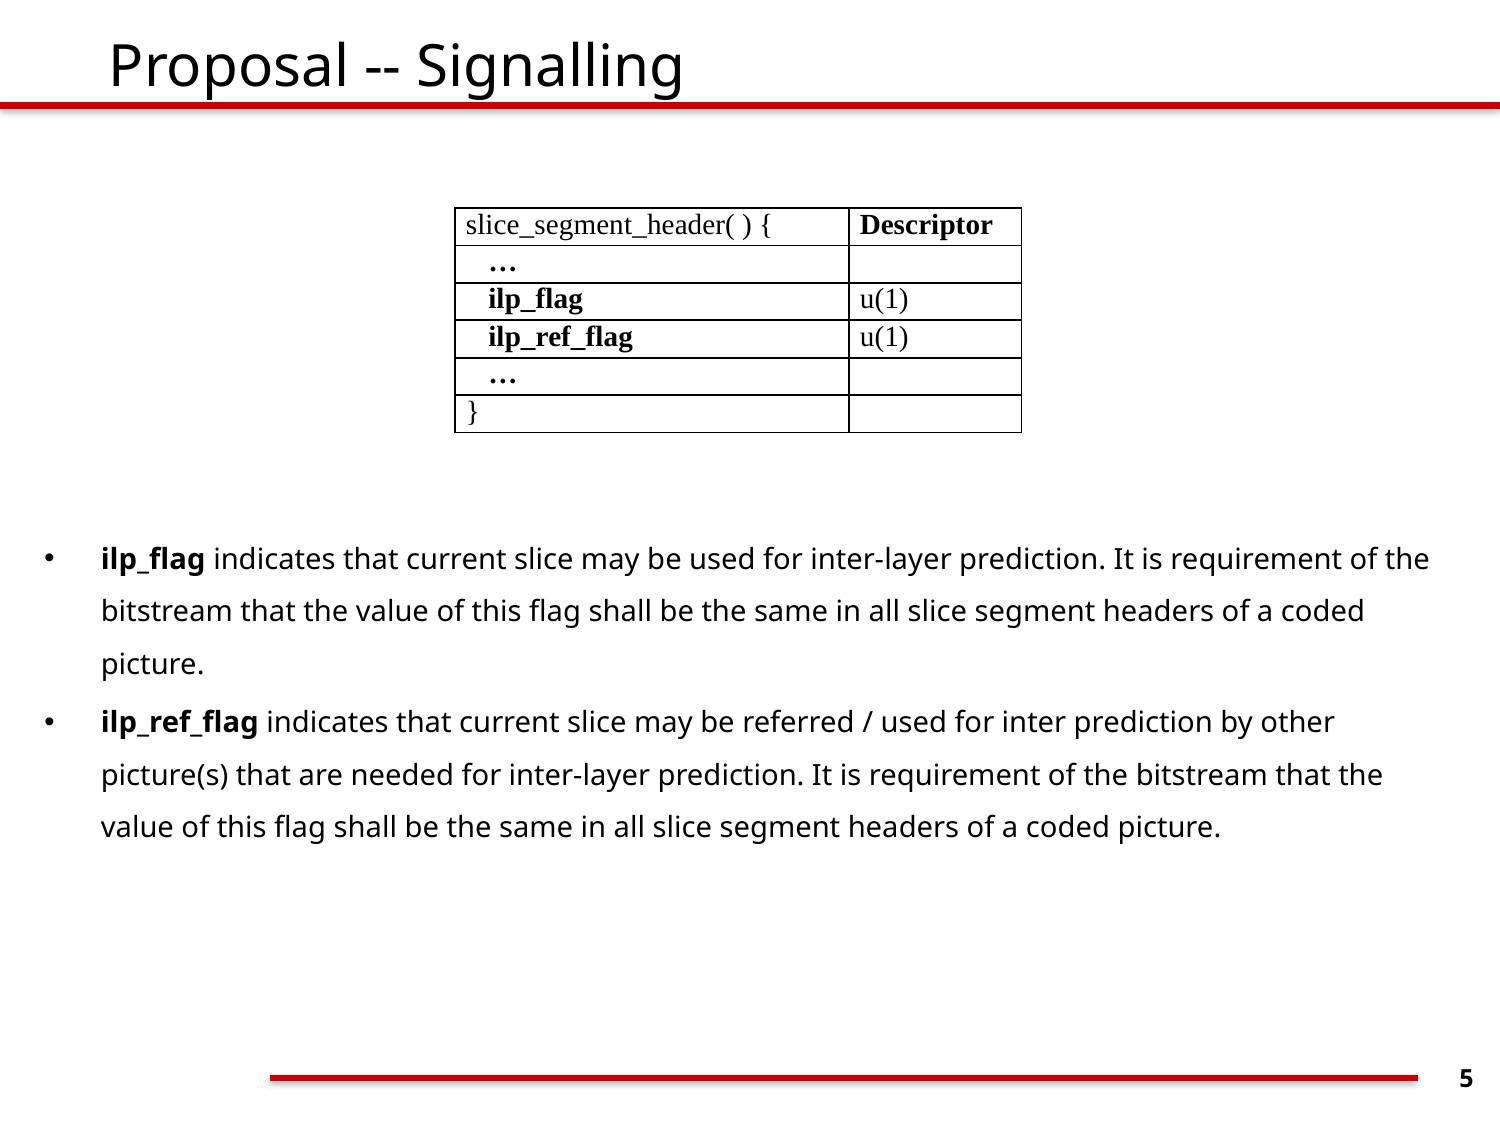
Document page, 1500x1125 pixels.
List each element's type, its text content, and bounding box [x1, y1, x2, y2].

table_cell u(1) [850, 284, 1021, 319]
table_header Descriptor [850, 209, 1021, 245]
table_cell [850, 246, 1021, 282]
table_cell u(1) [850, 321, 1021, 357]
table_cell … [456, 246, 848, 282]
table_cell [850, 396, 1021, 432]
list ilp_flag indicates that current slice may be used for inter-layer prediction. It is requirement of the bitstream that the value of this flag shall be the same in all slice segment headers of a coded picture. ilp_ref_flag indicates that current slice may be referred / used for inter prediction by other picture(s) that are needed for inter-layer prediction. It is requirement of the bitstream that the value of this flag shall be the same in all slice segment headers of a coded picture. [29, 514, 1471, 870]
table_cell ilp_flag [456, 284, 848, 319]
table_cell [850, 359, 1021, 394]
table_header slice_segment_header( ) { [456, 209, 848, 245]
table_cell … [456, 359, 848, 394]
title Proposal -- Signalling [93, 32, 1243, 94]
table_cell ilp_ref_flag [456, 321, 848, 357]
slide_number 5 [1417, 1054, 1489, 1114]
table_cell } [456, 396, 848, 432]
